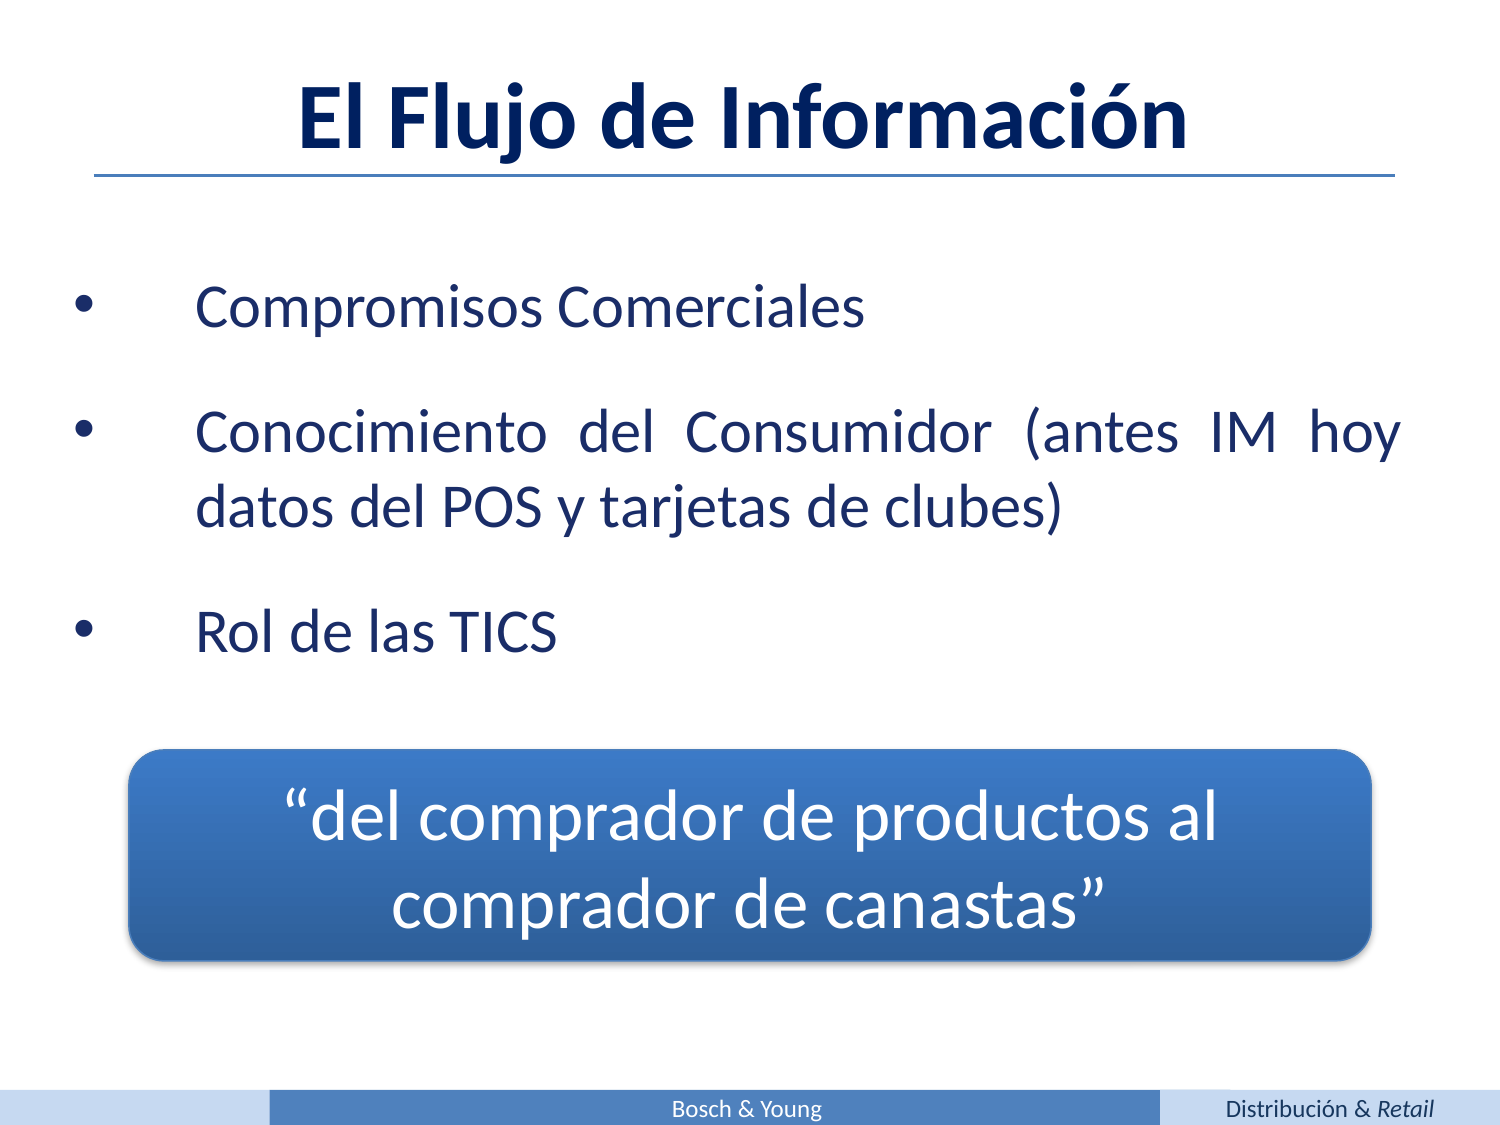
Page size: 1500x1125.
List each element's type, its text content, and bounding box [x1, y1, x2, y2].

text_box Bosch & Young [272, 1088, 1158, 1125]
text_box Compromisos Comerciales Conocimiento del Consumidor (antes IM hoy datos del POS y tarjetas de clubes) Rol de las TICS [58, 257, 1418, 773]
text_box Distribución & Retail [1158, 1088, 1500, 1125]
text_box El Flujo de Información [58, 46, 1430, 175]
text_box [0, 1088, 272, 1125]
text_box “del comprador de productos al comprador de canastas” [128, 749, 1372, 962]
